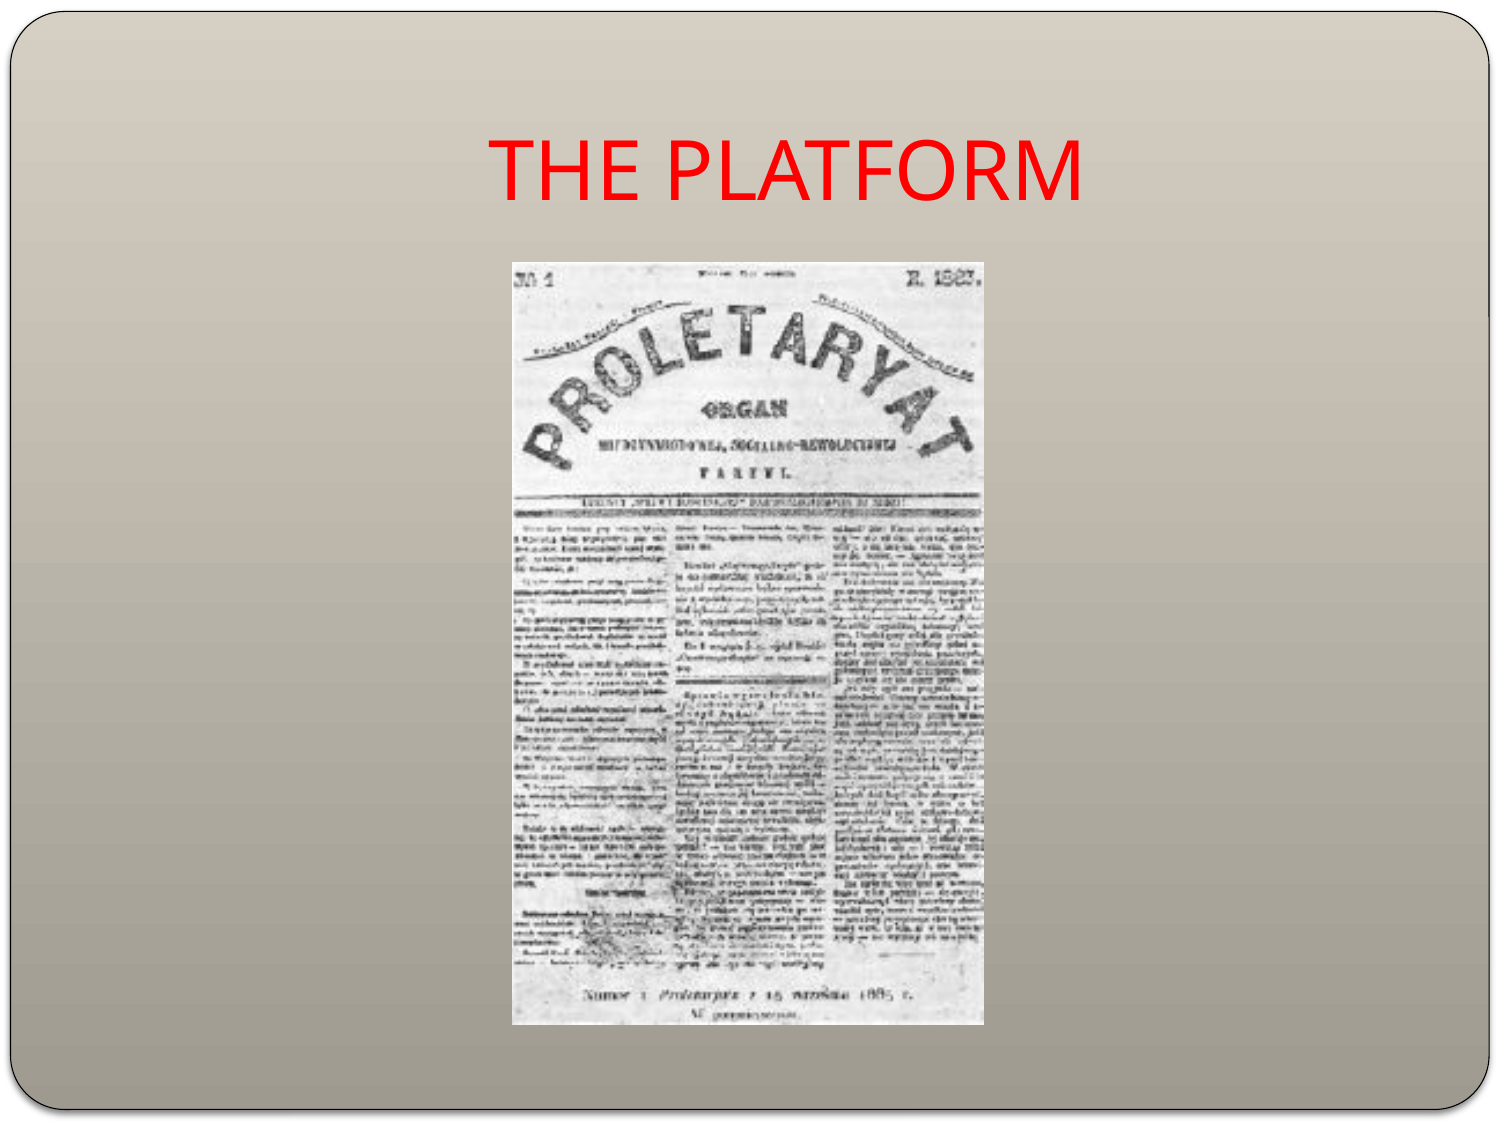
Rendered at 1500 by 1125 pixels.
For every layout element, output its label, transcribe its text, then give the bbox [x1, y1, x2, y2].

title THE PLATFORM [150, 45, 1425, 233]
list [512, 262, 985, 1026]
